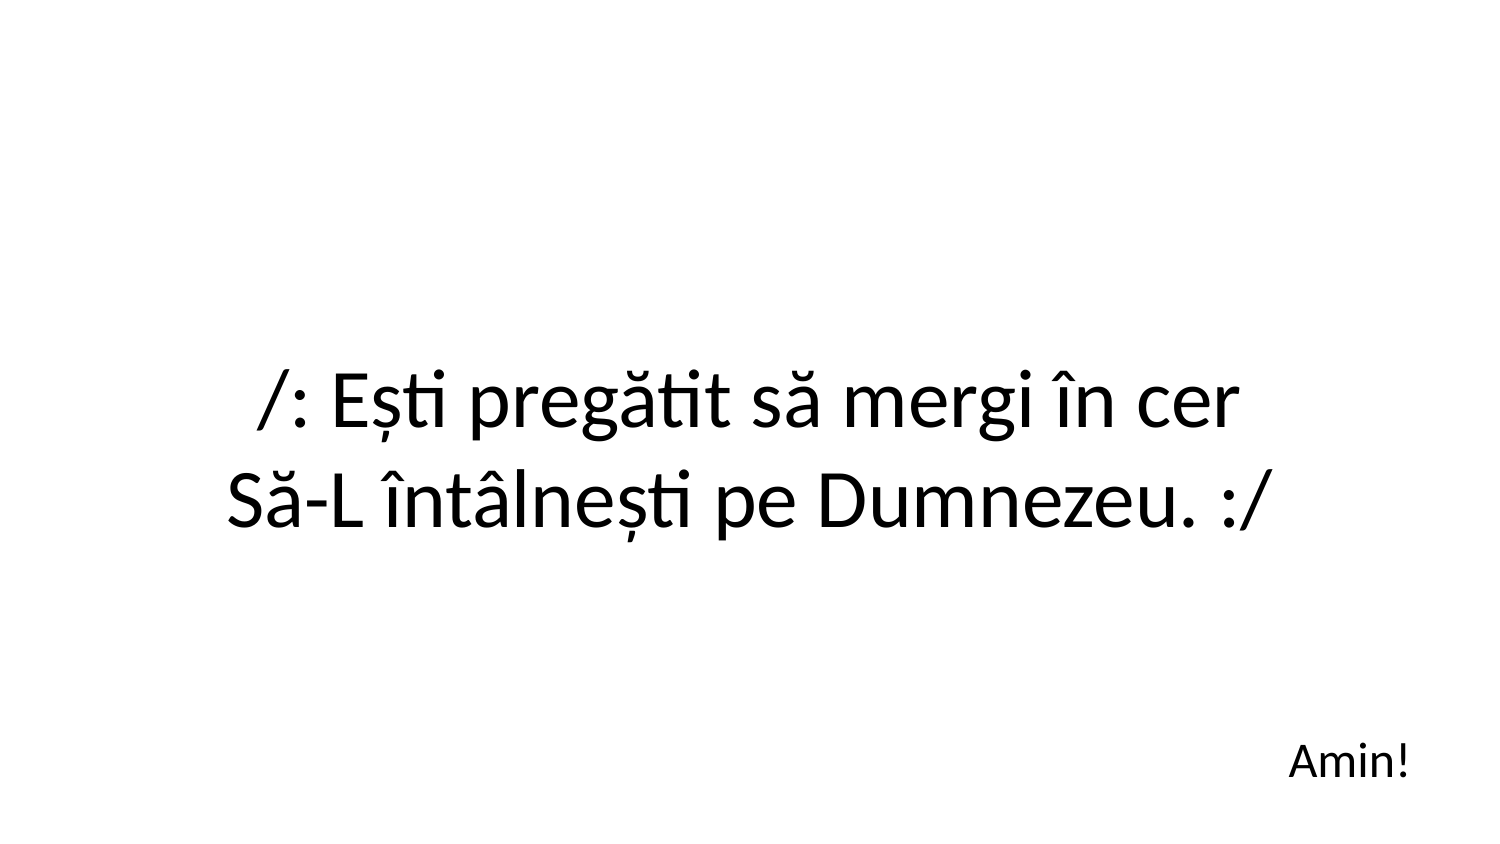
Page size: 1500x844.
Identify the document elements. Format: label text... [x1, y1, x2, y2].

text_box /: Ești pregătit să mergi în cer Să-L întâlnești pe Dumnezeu. :/ [211, 292, 1289, 552]
text_box Amin! [1273, 674, 1427, 795]
